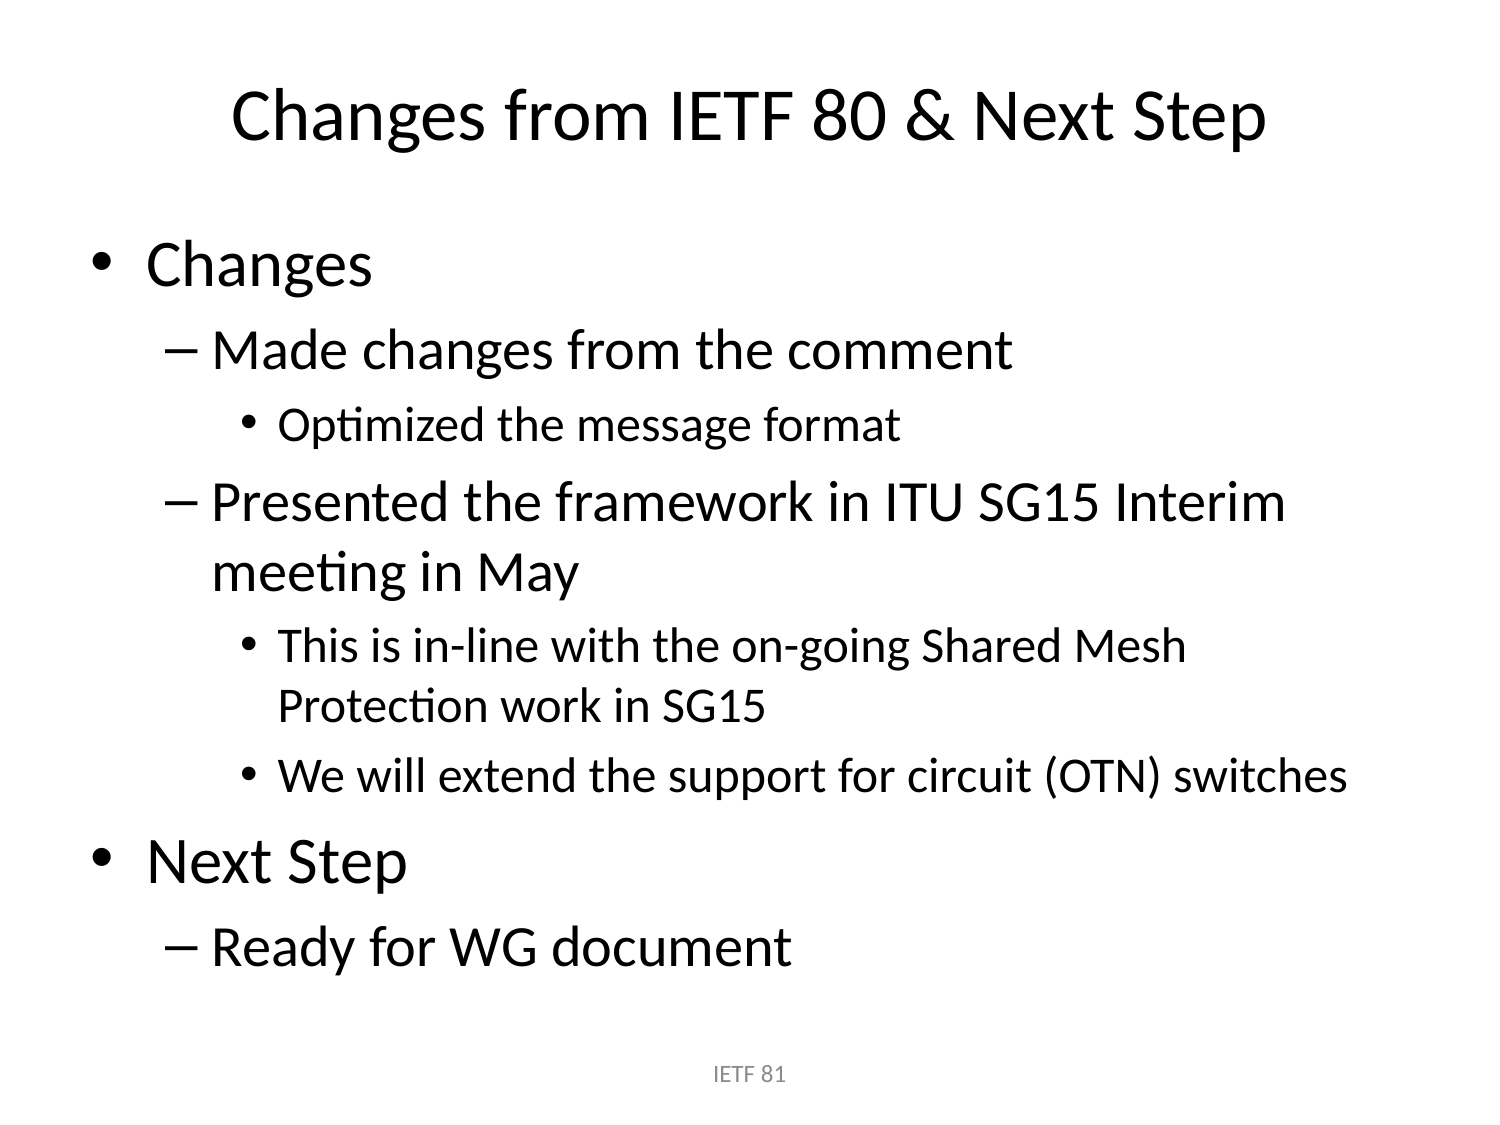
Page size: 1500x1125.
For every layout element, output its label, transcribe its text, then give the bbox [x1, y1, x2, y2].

footer IETF 81 [512, 1042, 988, 1103]
title Changes from IETF 80 & Next Step [75, 45, 1425, 175]
list Changes Made changes from the comment Optimized the message format Presented the framework in ITU SG15 Interim meeting in May This is in-line with the on-going Shared Mesh Protection work in SG15 We will extend the support for circuit (OTN) switches Next Step Ready for WG document [75, 212, 1425, 1005]
